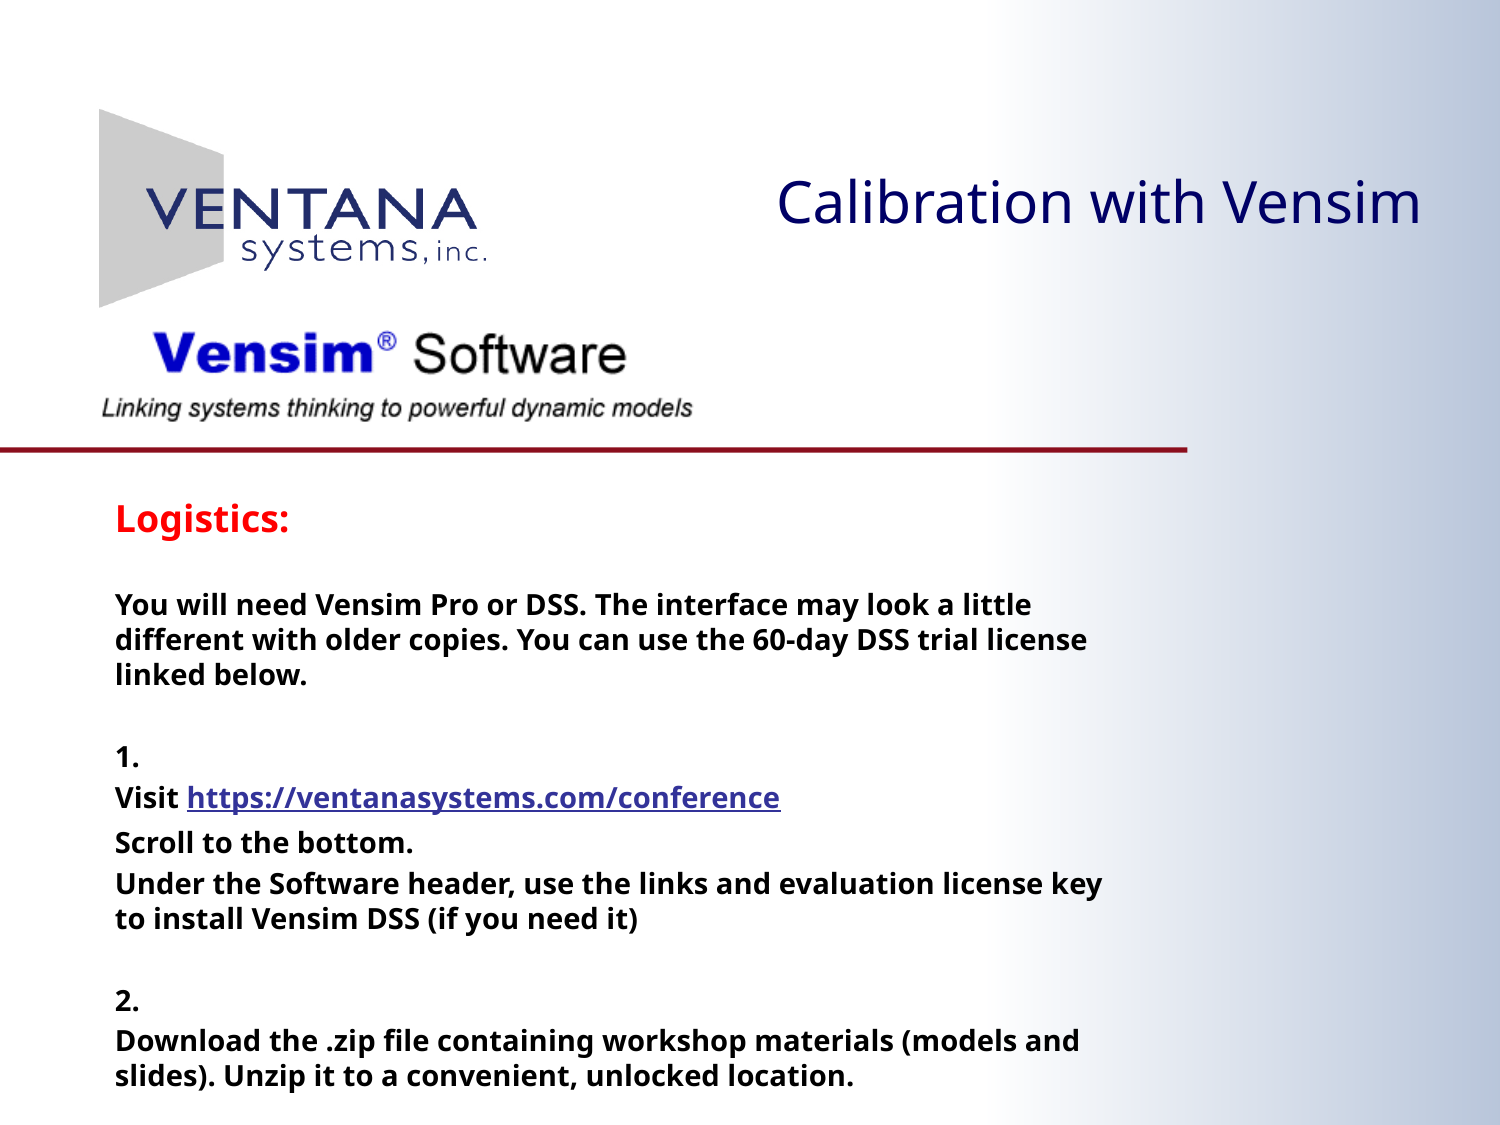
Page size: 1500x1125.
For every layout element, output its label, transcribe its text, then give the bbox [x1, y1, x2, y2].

picture [24, 91, 700, 425]
subtitle Logistics: You will need Vensim Pro or DSS. The interface may look a little different with older copies. You can use the 60-day DSS trial license linked below. 1. Visit https://ventanasystems.com/conference Scroll to the bottom. Under the Software header, use the links and evaluation license key to install Vensim DSS (if you need it) 2. Download the .zip file containing workshop materials (models and slides). Unzip it to a convenient, unlocked location. [99, 487, 1151, 1088]
title Calibration with Vensim [149, 99, 1438, 301]
